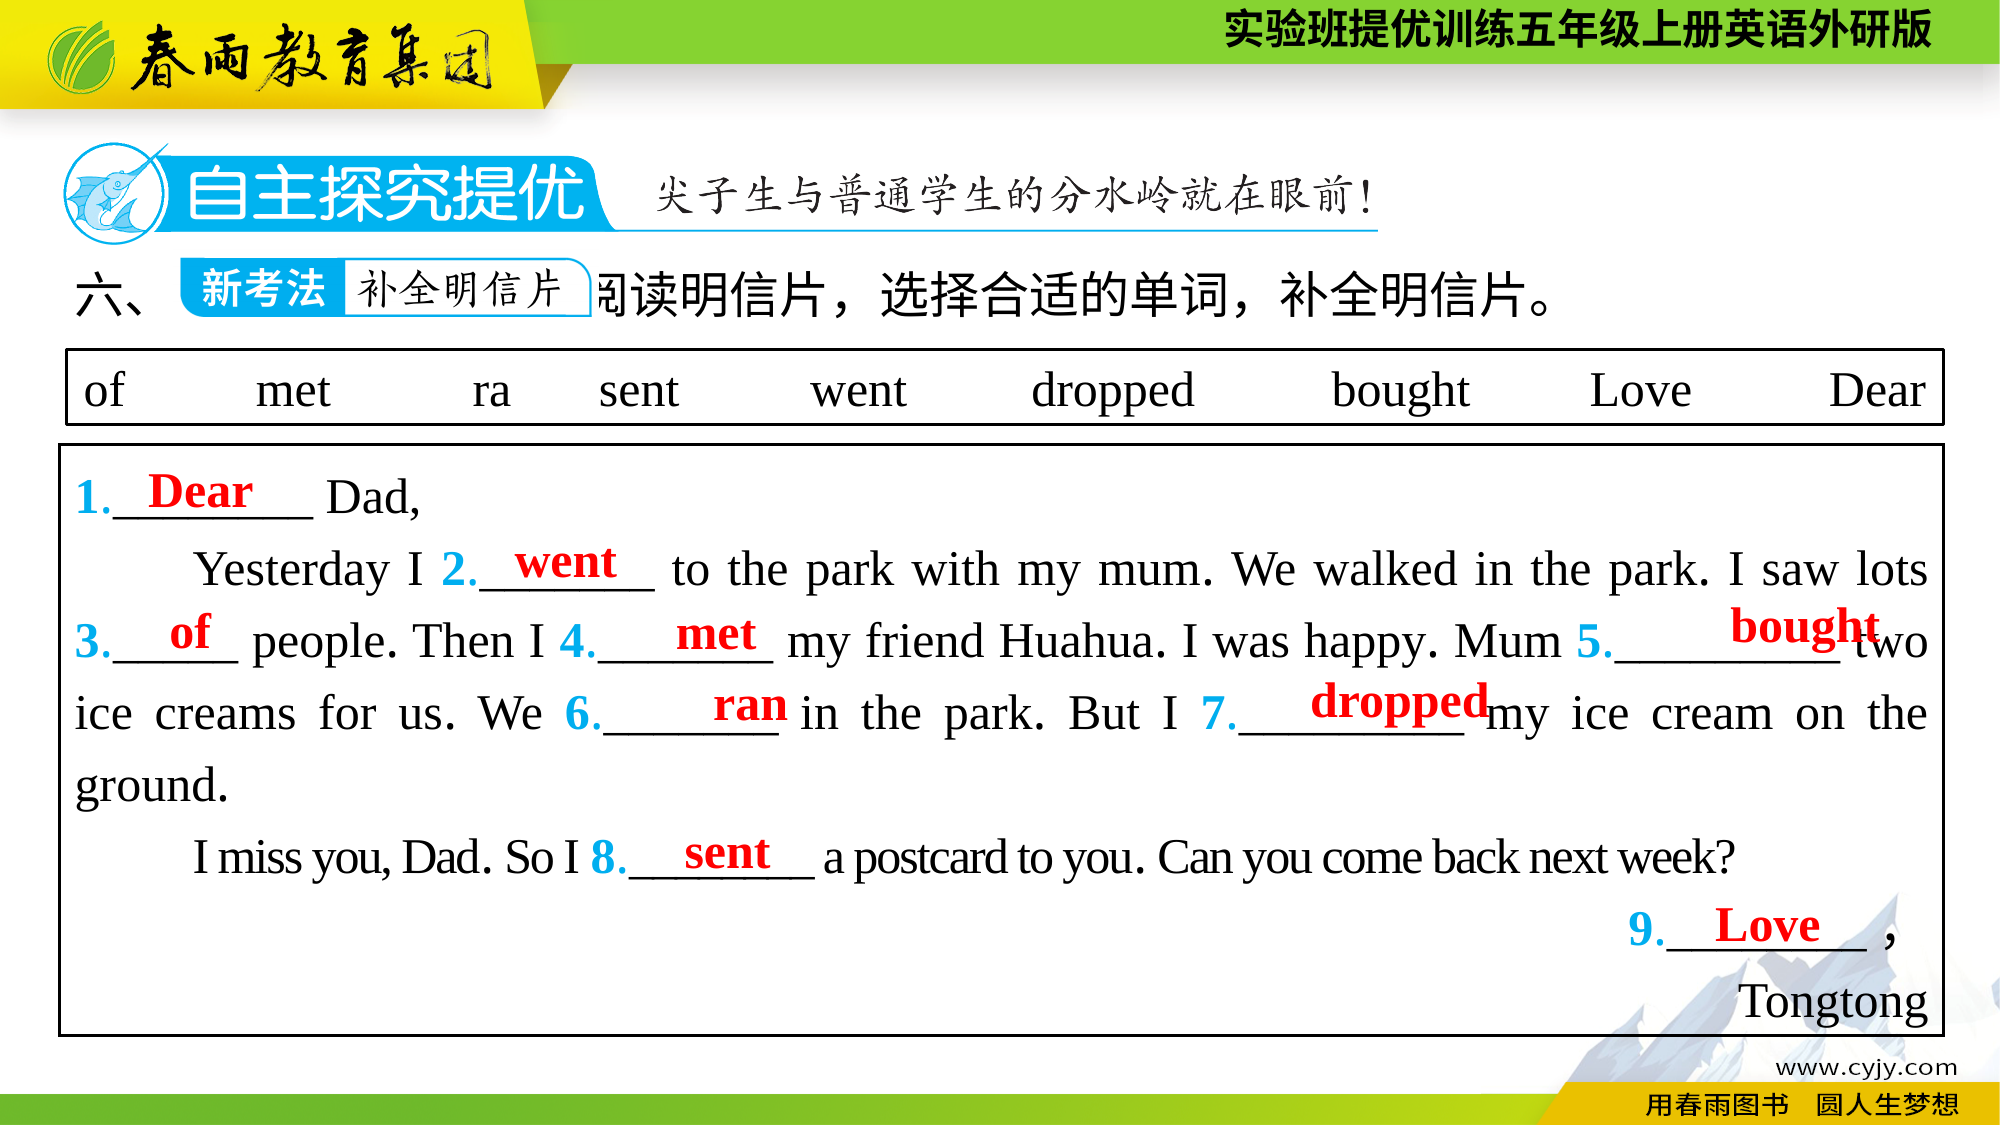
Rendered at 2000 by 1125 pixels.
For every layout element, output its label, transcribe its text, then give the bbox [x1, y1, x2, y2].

text_box Love [1700, 883, 1836, 959]
picture [0, 0, 2000, 1125]
text_box ran [698, 663, 804, 739]
text_box met [661, 591, 772, 667]
text_box bought [1715, 584, 1958, 660]
text_box 1.________ Dad, Yesterday I 2._______ to the park with my mum. We walked in the park. I saw lots 3._____ people. Then I 4._______ my friend Huahua. I was happy. Mum 5._________ two ice creams for us. We 6._______ in the park. But I 7._________ my ice cream on the ground. I miss you, Dad. So I 8.________ a postcard to you. Can you come back next week? 9.________， Tongtong [59, 444, 1944, 1036]
text_box sent [669, 810, 848, 886]
text_box Dear [133, 450, 269, 525]
text_box went [499, 519, 695, 595]
list 六、 阅读明信片，选择合适的单词，补全明信片。 [59, 243, 1944, 332]
text_box dropped [1295, 660, 1505, 736]
text_box of [154, 590, 227, 666]
text_box of met ra sent went dropped bought Love Dear [66, 349, 1944, 425]
